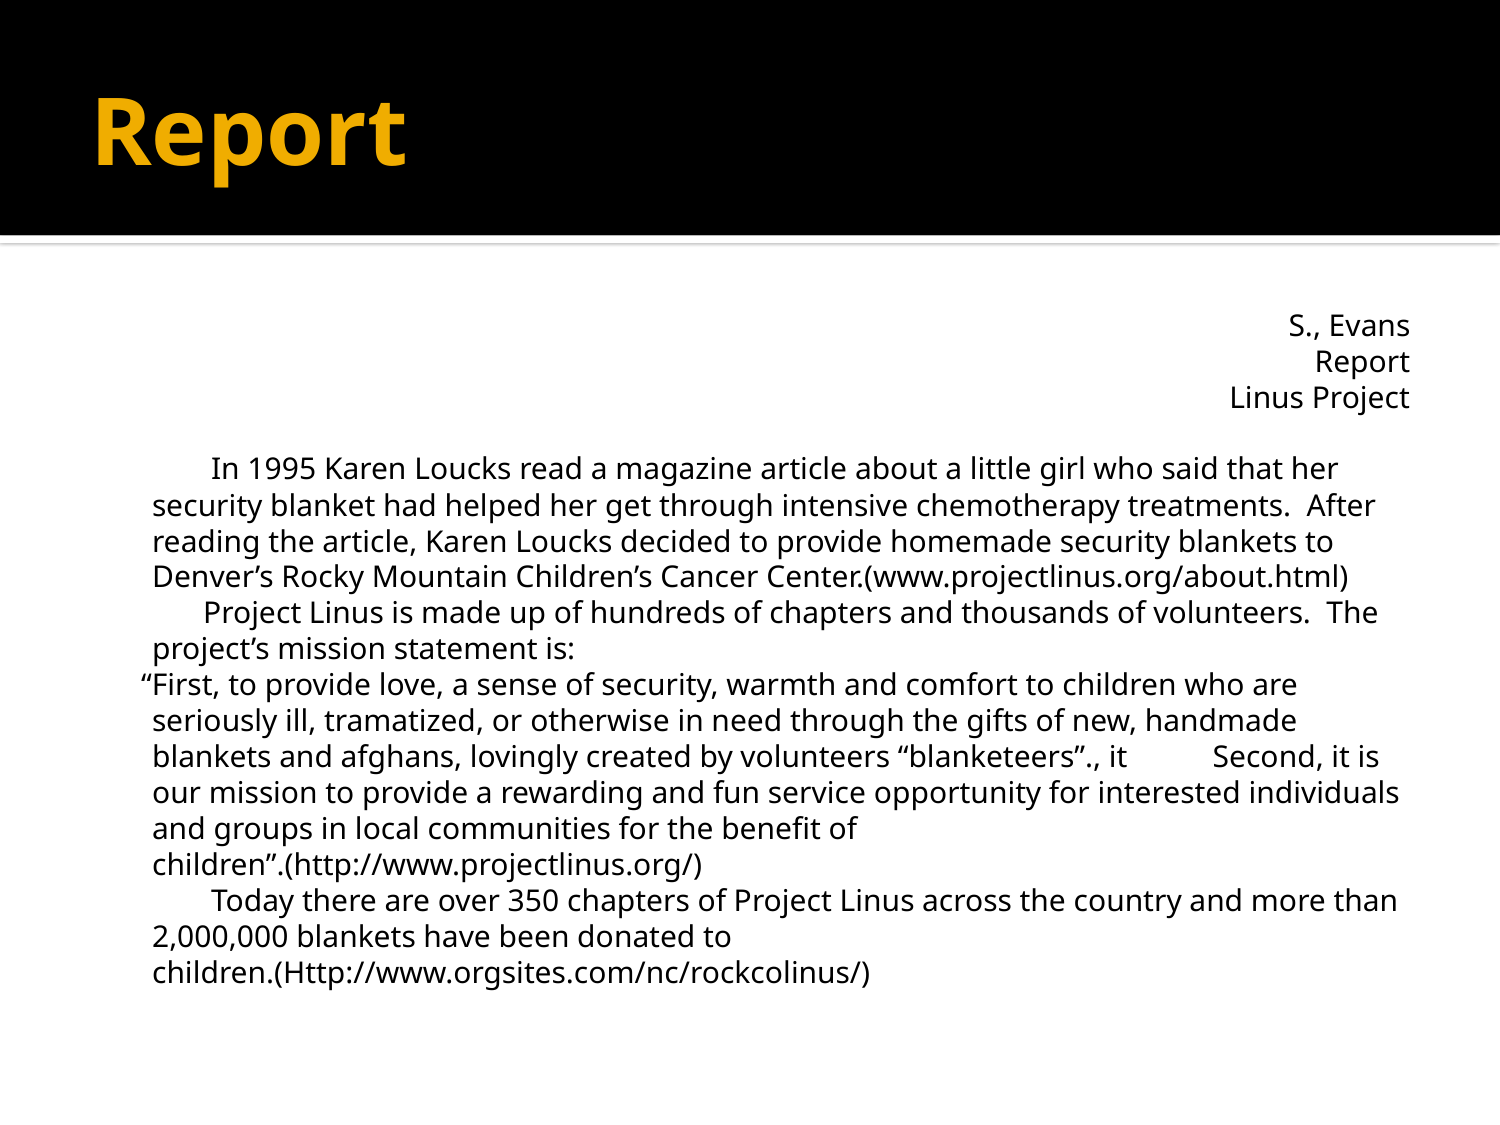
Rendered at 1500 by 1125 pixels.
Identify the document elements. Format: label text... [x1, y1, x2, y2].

title Report [75, 25, 1425, 231]
list S., Evans Report Linus Project In 1995 Karen Loucks read a magazine article about a little girl who said that her security blanket had helped her get through intensive chemotherapy treatments. After reading the article, Karen Loucks decided to provide homemade security blankets to Denver’s Rocky Mountain Children’s Cancer Center.(www.projectlinus.org/about.html) Project Linus is made up of hundreds of chapters and thousands of volunteers. The project’s mission statement is: “First, to provide love, a sense of security, warmth and comfort to children who are seriously ill, tramatized, or otherwise in need through the gifts of new, handmade blankets and afghans, lovingly created by volunteers “blanketeers”., it Second, it is our mission to provide a rewarding and fun service opportunity for interested individuals and groups in local communities for the benefit of children”.(http://www.projectlinus.org/) Today there are over 350 chapters of Project Linus across the country and more than 2,000,000 blankets have been donated to children.(Http://www.orgsites.com/nc/rockcolinus/) [75, 291, 1425, 1050]
